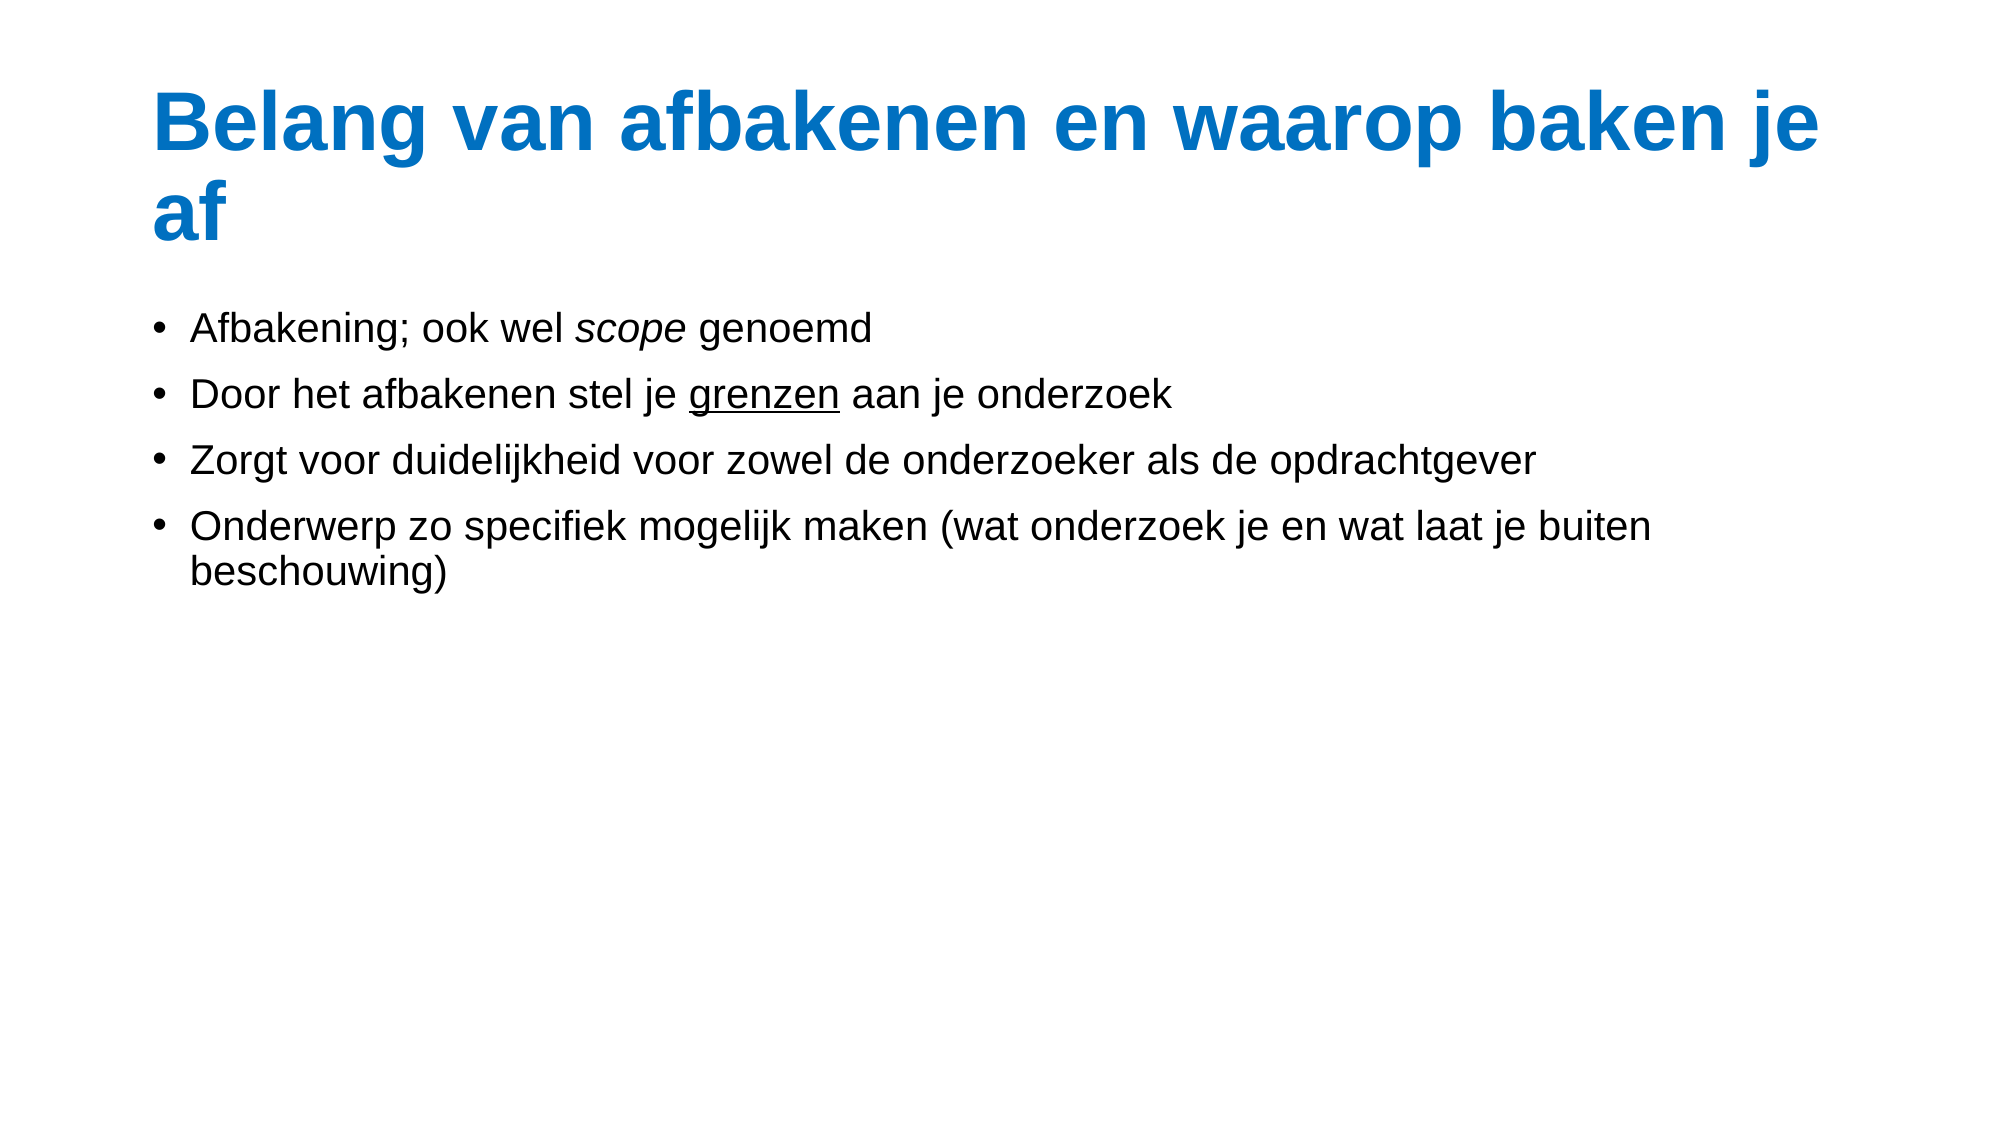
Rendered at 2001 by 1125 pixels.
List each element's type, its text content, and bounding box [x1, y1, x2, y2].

list Afbakening; ook wel scope genoemd Door het afbakenen stel je grenzen aan je onderzoek Zorgt voor duidelijkheid voor zowel de onderzoeker als de opdrachtgever Onderwerp zo specifiek mogelijk maken (wat onderzoek je en wat laat je buiten beschouwing) [137, 299, 1863, 1014]
title Belang van afbakenen en waarop baken je af [137, 59, 1863, 278]
